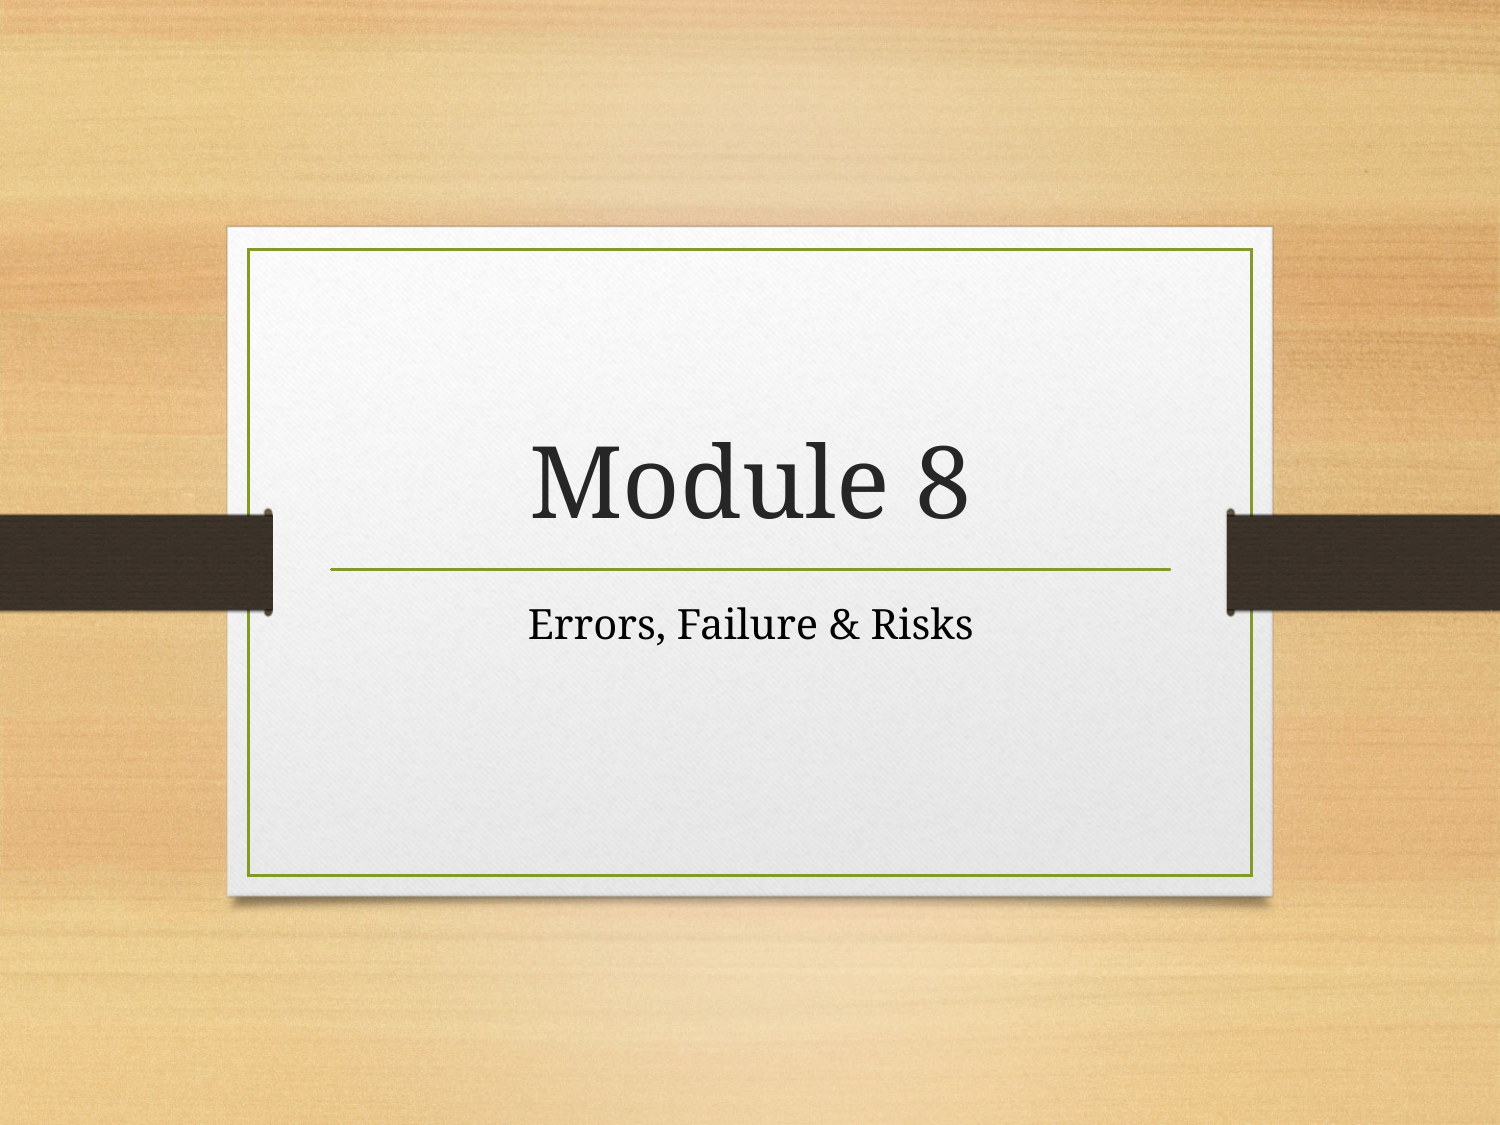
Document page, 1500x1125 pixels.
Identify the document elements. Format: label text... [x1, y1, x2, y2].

subtitle Errors, Failure & Risks [315, 590, 1187, 817]
title Module 8 [315, 297, 1187, 546]
picture [0, 0, 1500, 1125]
